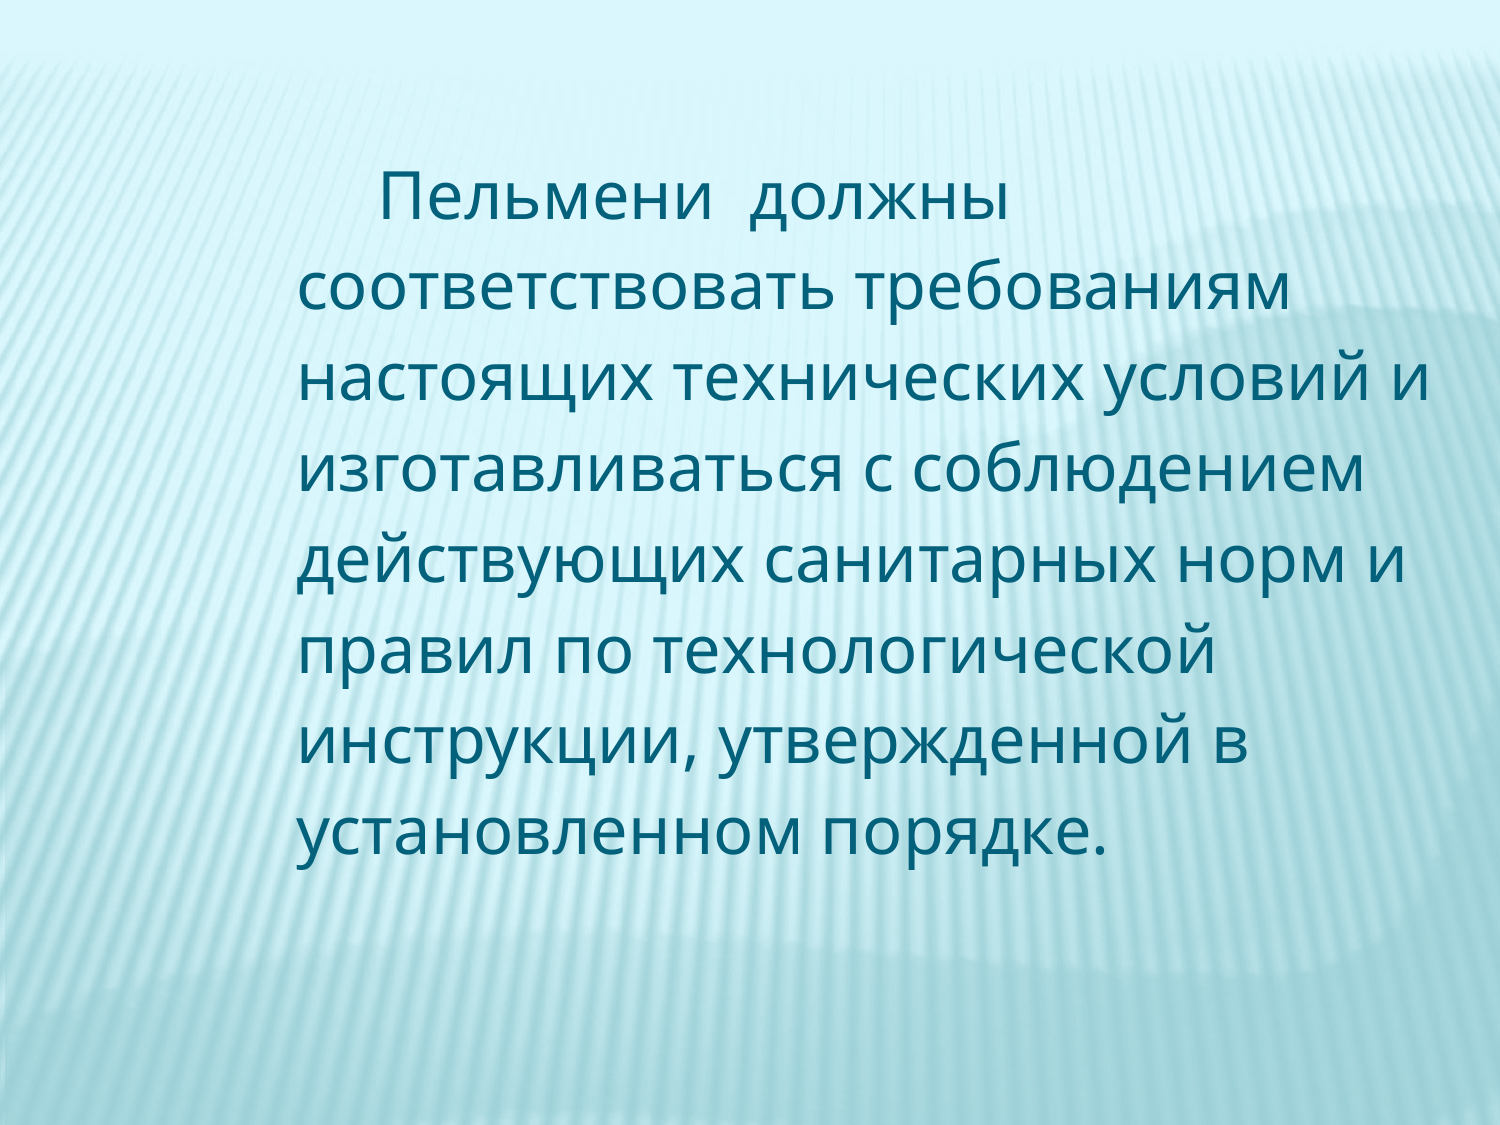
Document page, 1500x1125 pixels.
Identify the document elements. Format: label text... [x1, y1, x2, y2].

list Пельмени должны соответствовать требованиям настоящих технических условий и изготавливаться с соблюдением действующих санитарных норм и правил по технологической инструкции, утвержденной в установленном порядке. [225, 140, 1500, 1043]
